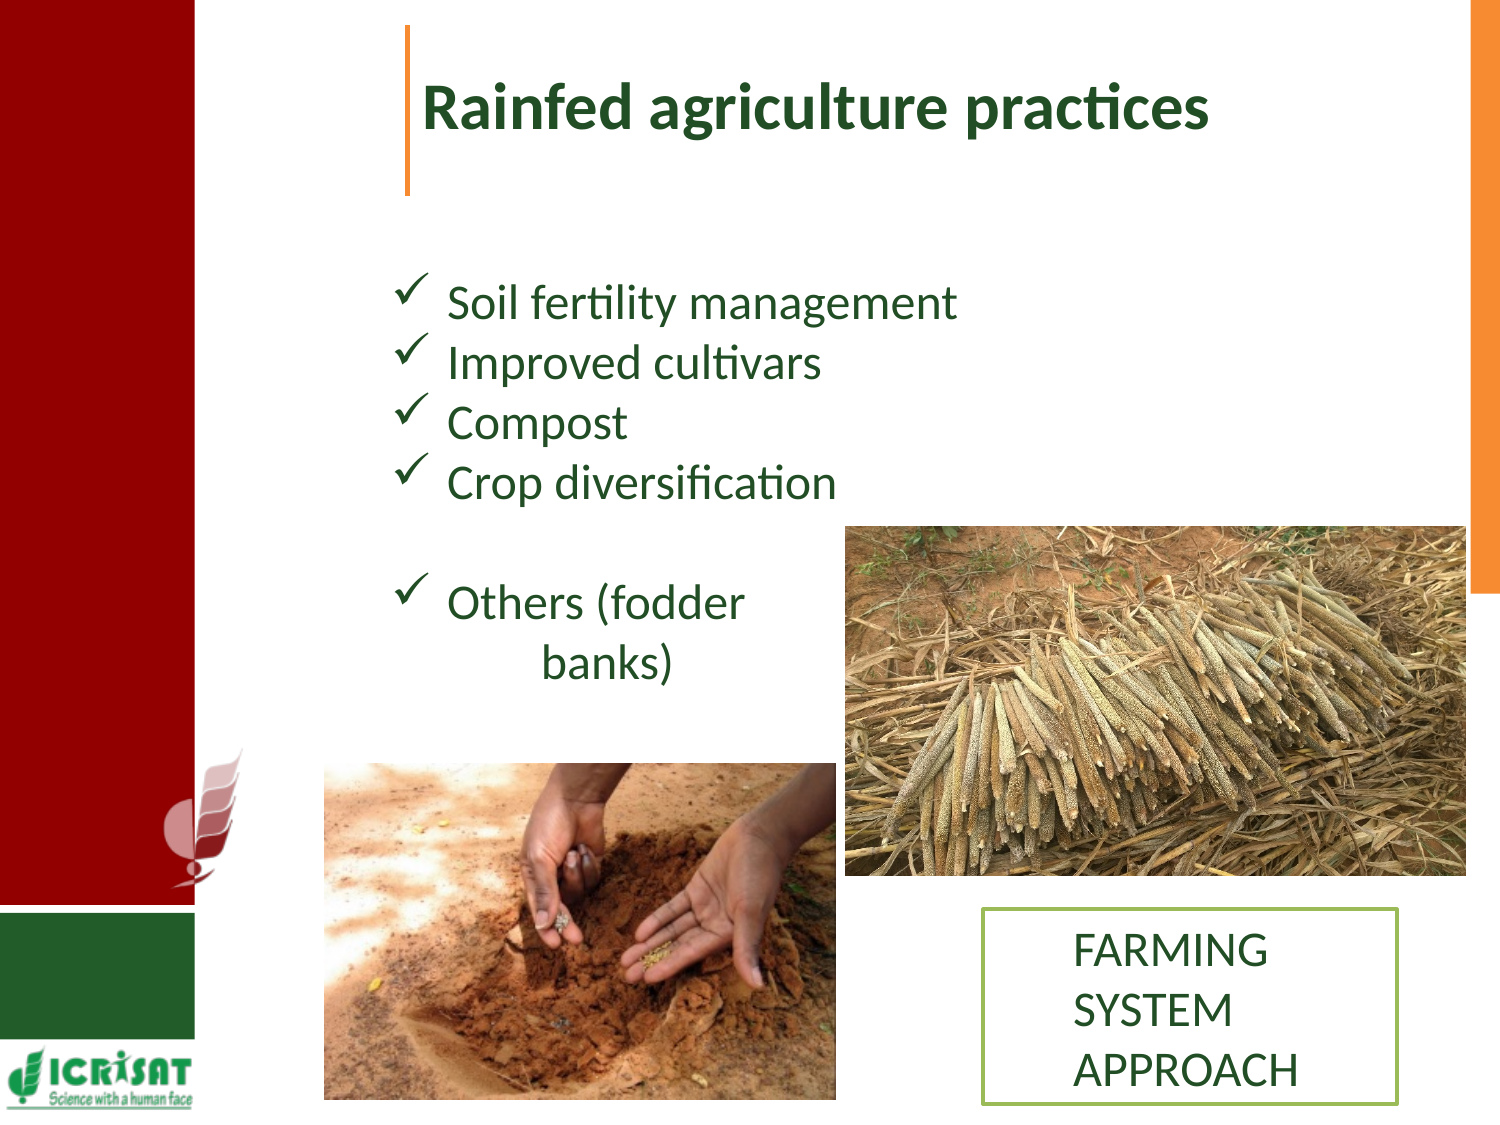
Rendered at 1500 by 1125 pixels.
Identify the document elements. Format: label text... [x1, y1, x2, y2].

picture [324, 763, 836, 1100]
title Rainfed agriculture practices [407, 8, 1498, 197]
picture [154, 743, 249, 892]
text_box FARMING SYSTEM APPROACH [981, 907, 1399, 1106]
picture [844, 526, 1466, 876]
picture [0, 1041, 196, 1116]
text_box Soil fertility management Improved cultivars Compost Crop diversification Others (fodder banks) [301, 261, 1329, 757]
